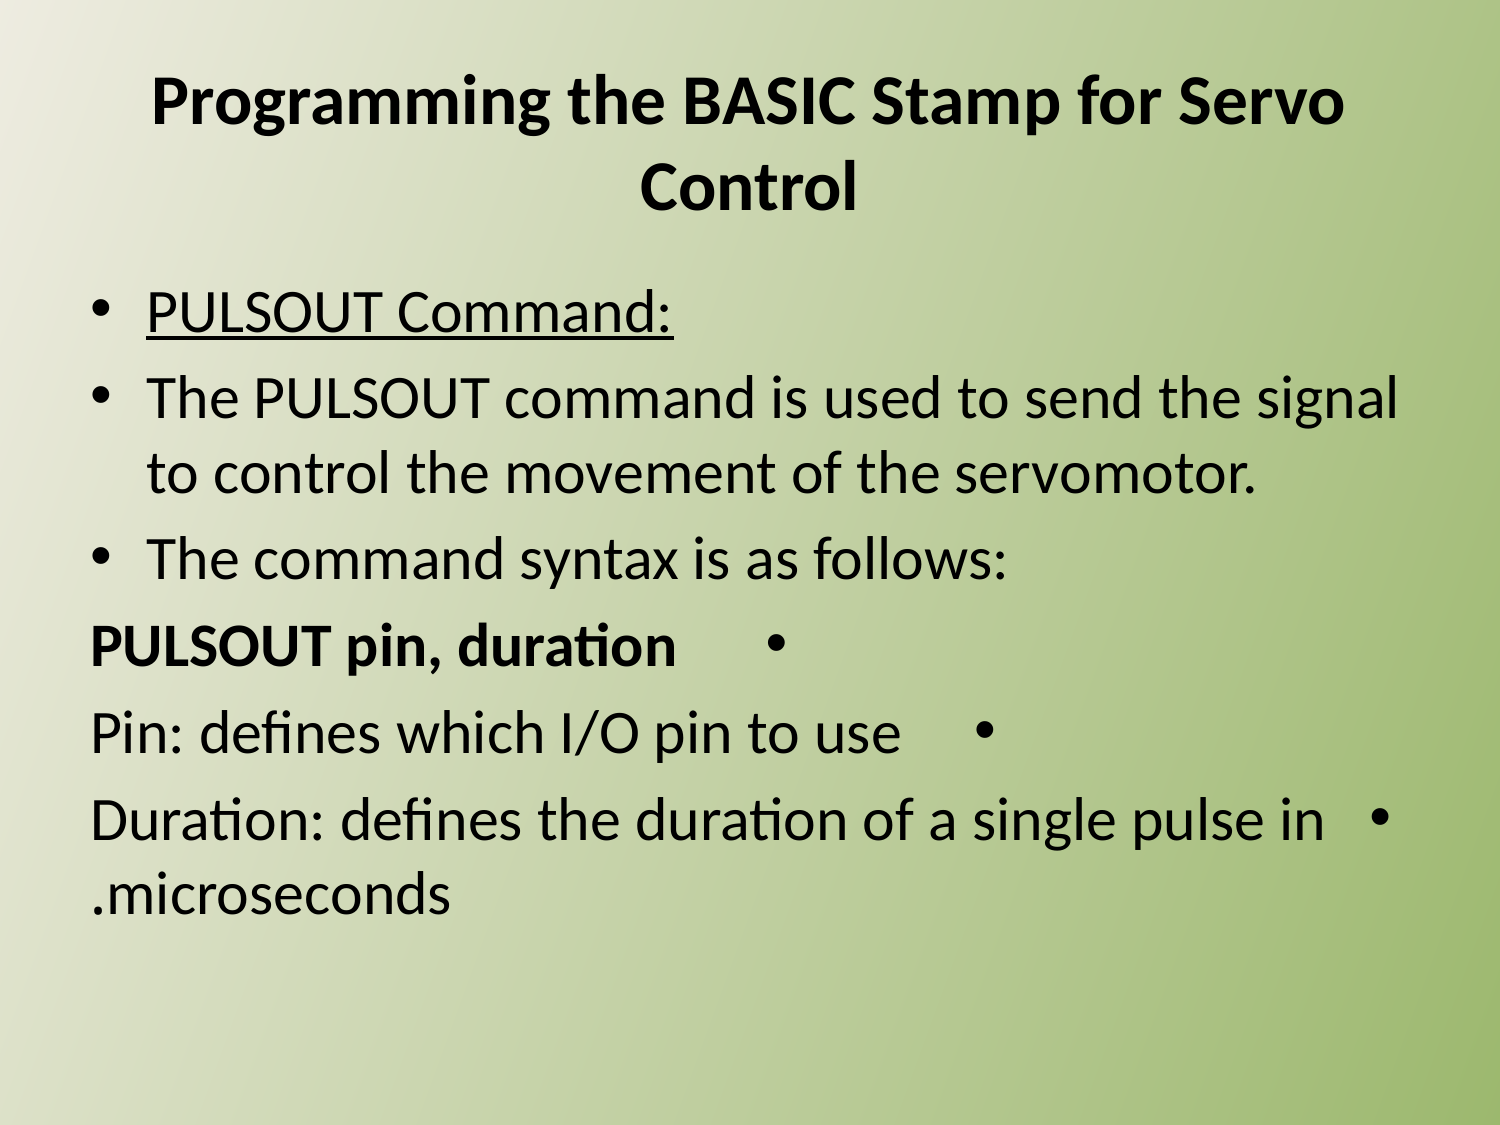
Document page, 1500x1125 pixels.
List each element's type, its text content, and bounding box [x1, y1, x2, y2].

title Programming the BASIC Stamp for Servo Control [75, 45, 1425, 233]
list PULSOUT Command: The PULSOUT command is used to send the signal to control the movement of the servomotor. The command syntax is as follows: PULSOUT pin, duration Pin: defines which I/O pin to use Duration: defines the duration of a single pulse in microseconds. [75, 262, 1425, 1005]
